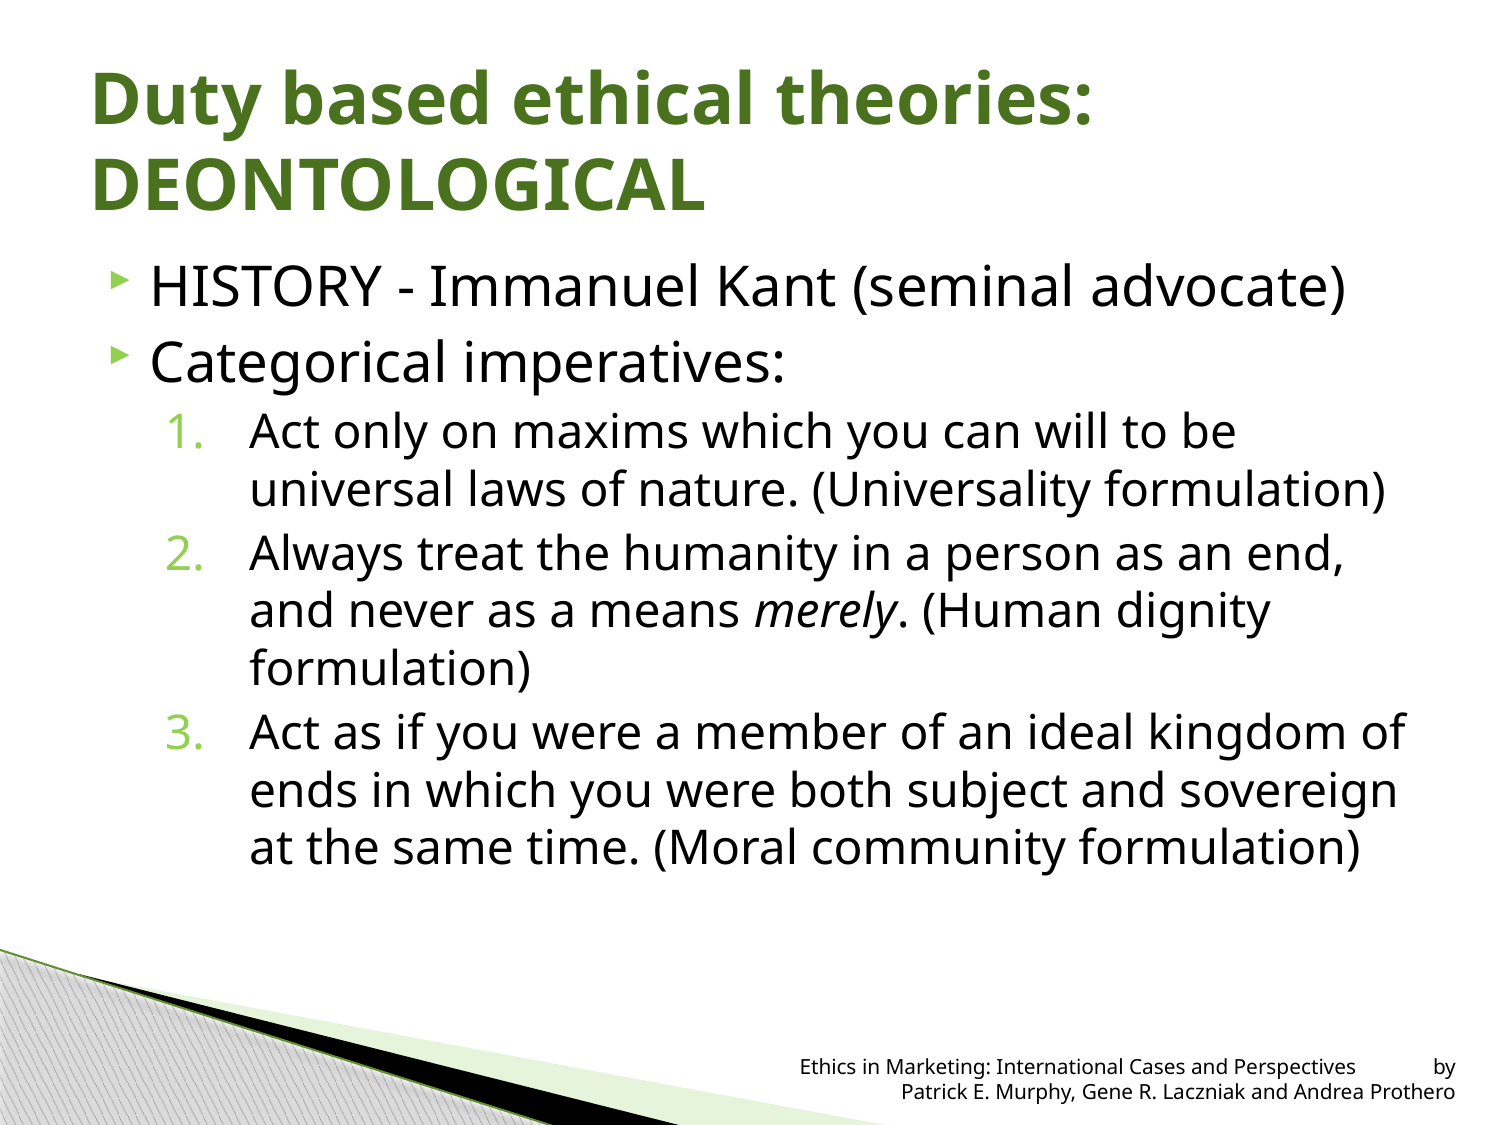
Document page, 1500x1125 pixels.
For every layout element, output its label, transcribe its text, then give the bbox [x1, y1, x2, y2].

list HISTORY - Immanuel Kant (seminal advocate) Categorical imperatives: Act only on maxims which you can will to be universal laws of nature. (Universality formulation) Always treat the humanity in a person as an end, and never as a means merely. (Human dignity formulation) Act as if you were a member of an ideal kingdom of ends in which you were both subject and sovereign at the same time. (Moral community formulation) [75, 243, 1425, 986]
footer Ethics in Marketing: International Cases and Perspectives by Patrick E. Murphy, Gene R. Laczniak and Andrea Prothero [718, 1051, 1471, 1112]
title Duty based ethical theories: DEONTOLOGICAL [75, 45, 1425, 233]
